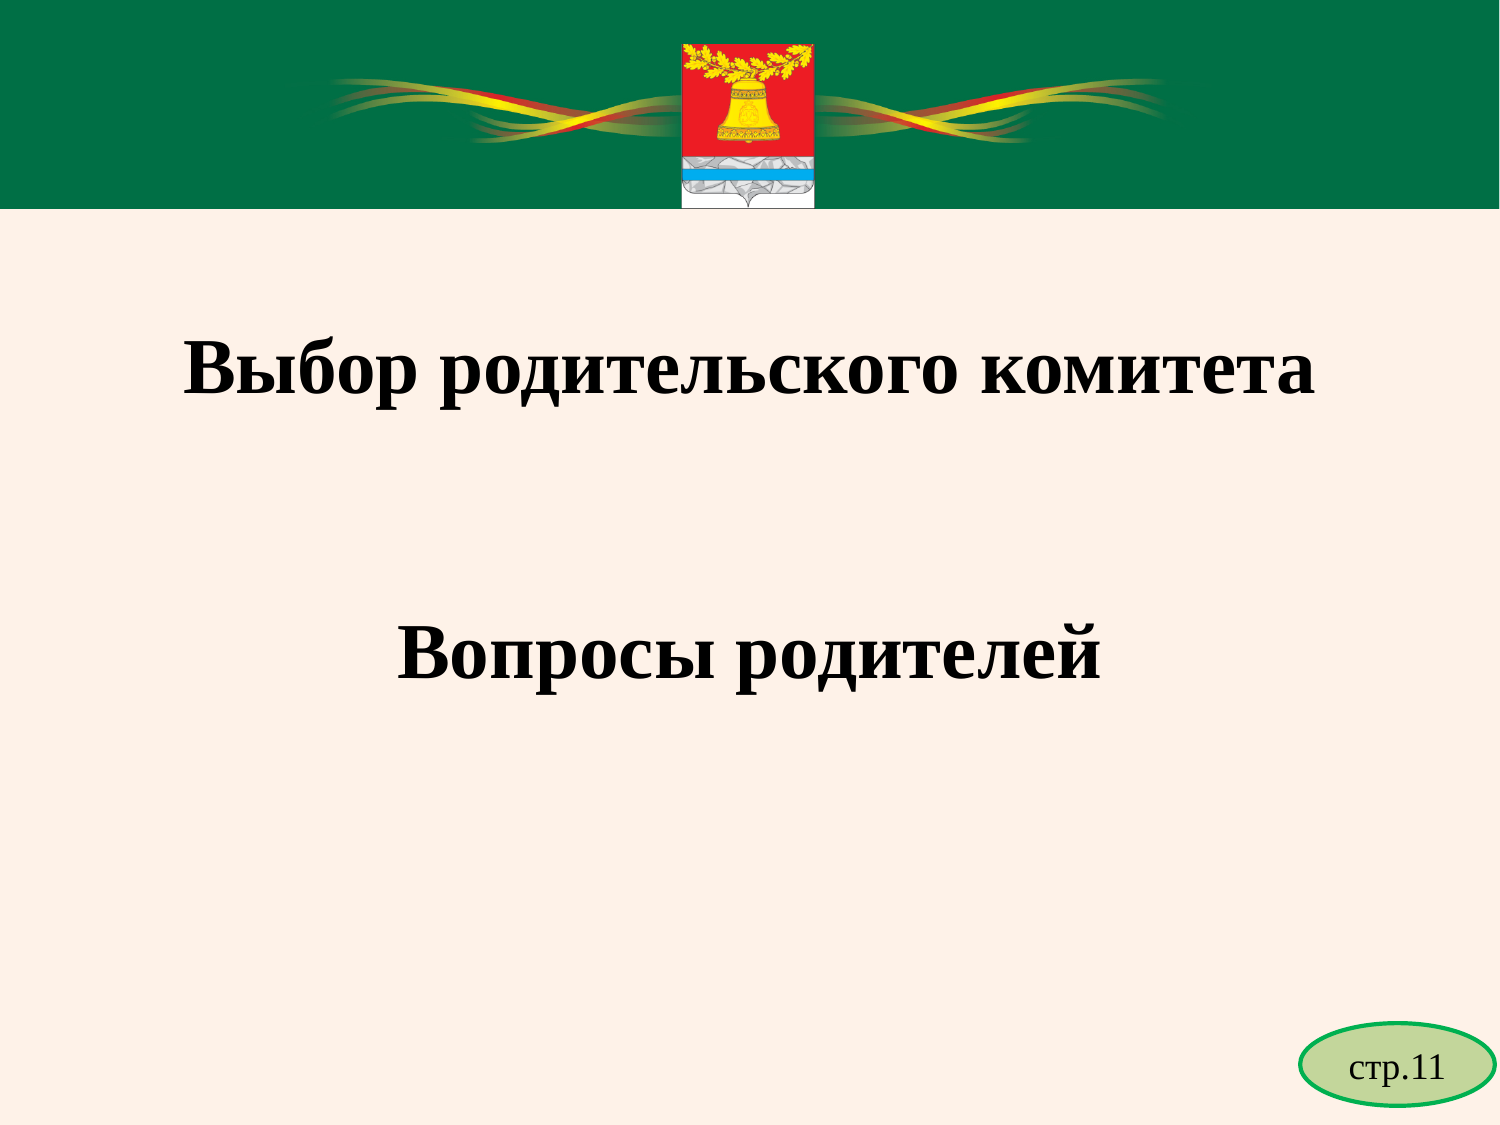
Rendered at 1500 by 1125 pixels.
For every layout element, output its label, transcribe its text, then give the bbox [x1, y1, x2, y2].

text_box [0, 0, 1500, 209]
text_box Выбор родительского комитета Вопросы родителей [14, 231, 1486, 777]
text_box стр.11 [1298, 1021, 1497, 1108]
